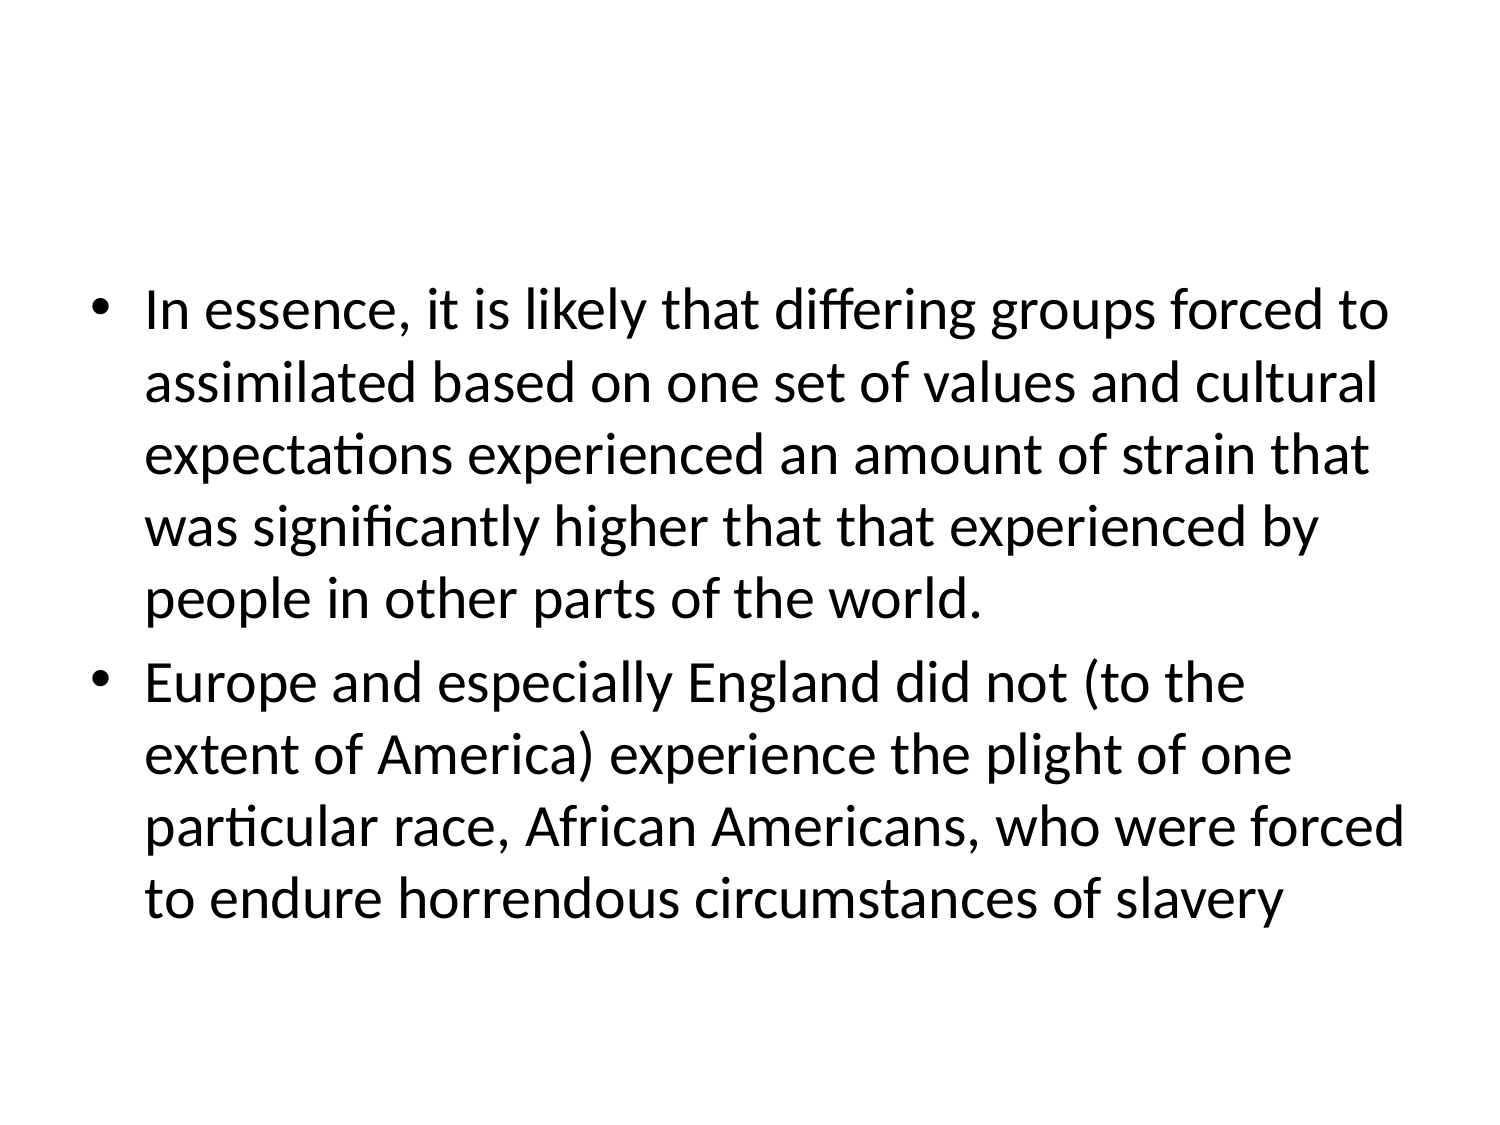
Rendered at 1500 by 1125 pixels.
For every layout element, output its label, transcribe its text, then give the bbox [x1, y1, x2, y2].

list In essence, it is likely that differing groups forced to assimilated based on one set of values and cultural expectations experienced an amount of strain that was significantly higher that that experienced by people in other parts of the world. Europe and especially England did not (to the extent of America) experience the plight of one particular race, African Americans, who were forced to endure horrendous circumstances of slavery [75, 262, 1425, 1005]
